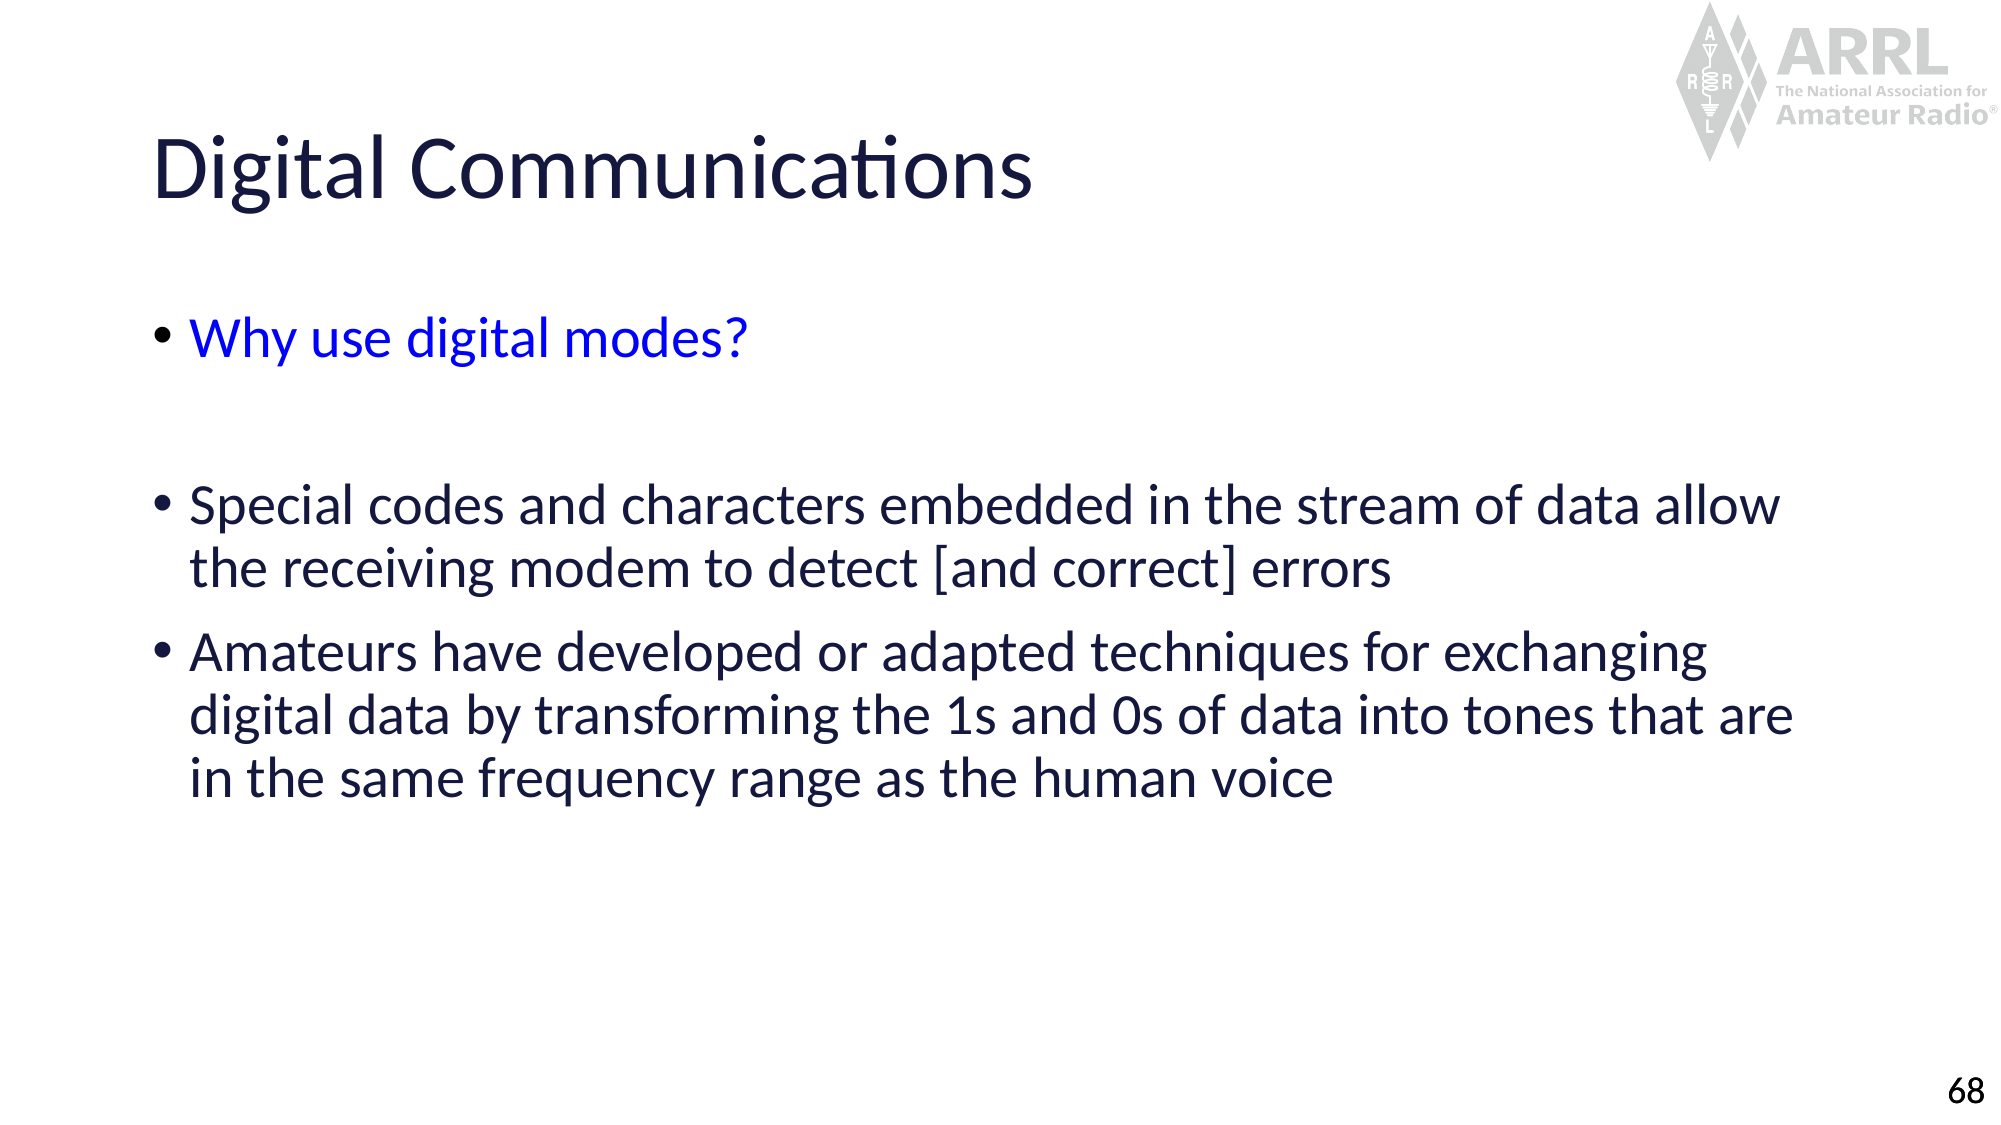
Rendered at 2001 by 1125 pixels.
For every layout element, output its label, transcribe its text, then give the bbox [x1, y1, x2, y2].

list Why use digital modes? Special codes and characters embedded in the stream of data allow the receiving modem to detect [and correct] errors Amateurs have developed or adapted techniques for exchanging digital data by transforming the 1s and 0s of data into tones that are in the same frequency range as the human voice [137, 299, 1863, 1014]
picture [1674, 0, 2000, 164]
title Digital Communications [137, 59, 1863, 278]
